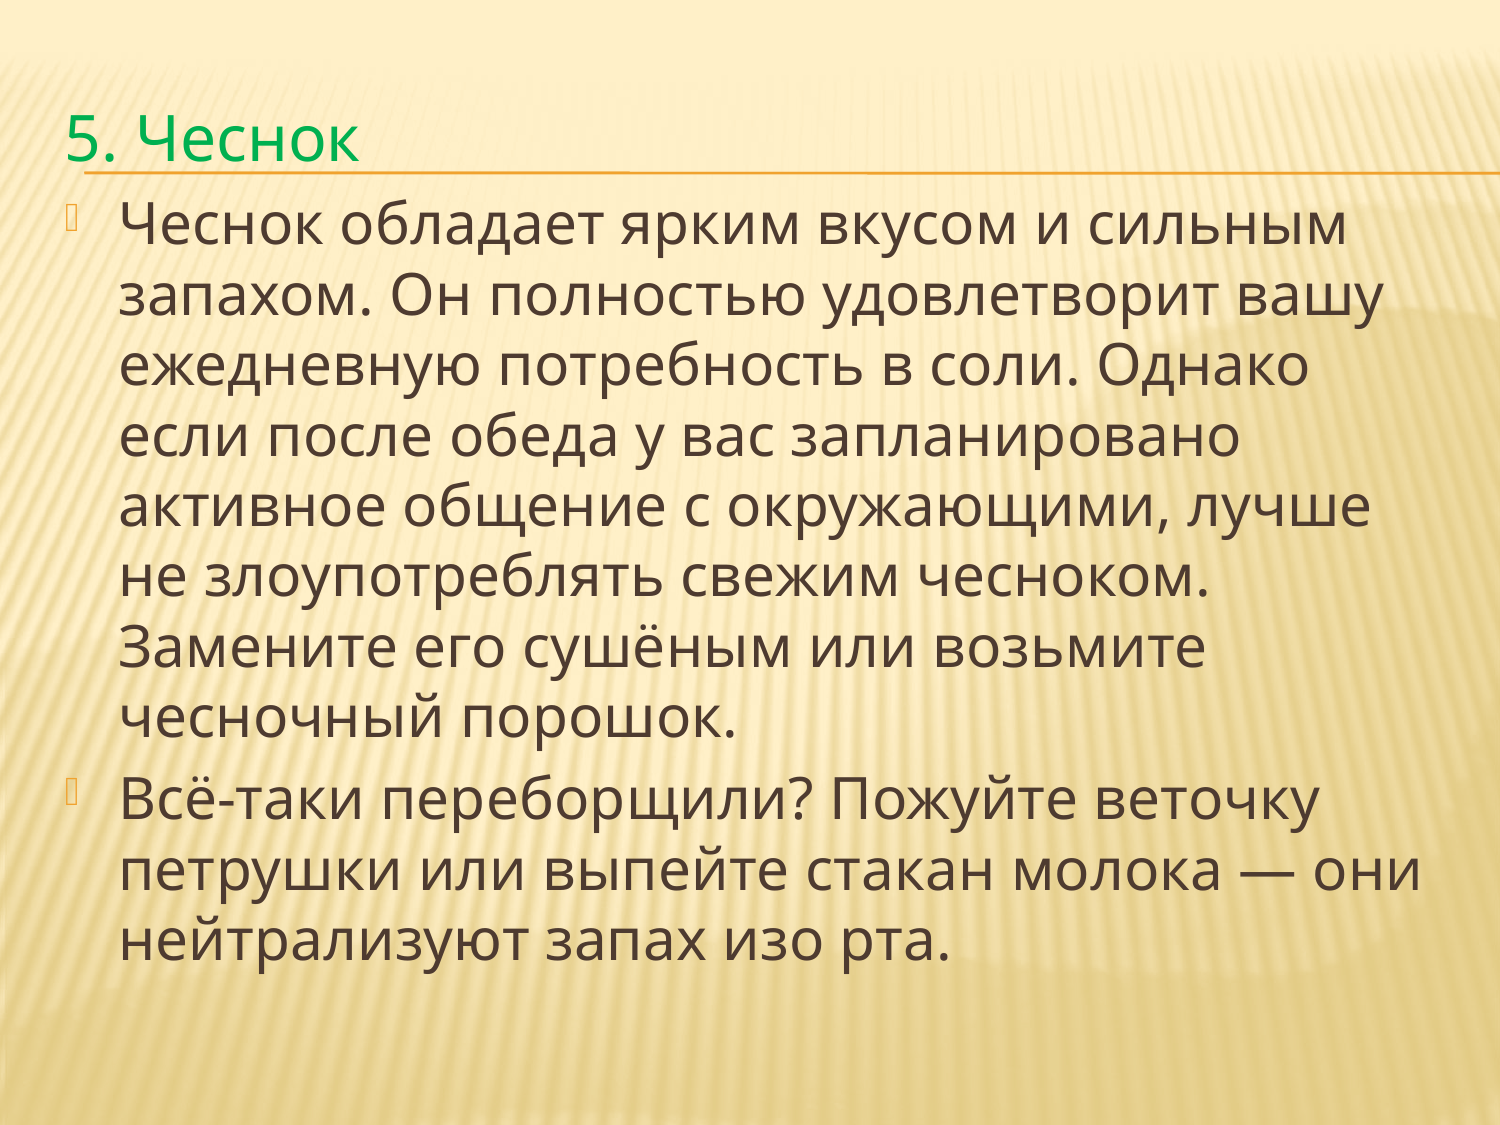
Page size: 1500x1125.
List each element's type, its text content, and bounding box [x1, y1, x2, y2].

list 5. Чеснок Чеснок обладает ярким вкусом и сильным запахом. Он полностью удовлетворит вашу ежедневную потребность в соли. Однако если после обеда у вас запланировано активное общение с окружающими, лучше не злоупотреблять свежим чесноком. Замените его сушёным или возьмите чесночный порошок. Всё-таки переборщили? Пожуйте веточку петрушки или выпейте стакан молока — они нейтрализуют запах изо рта. [50, 90, 1475, 998]
